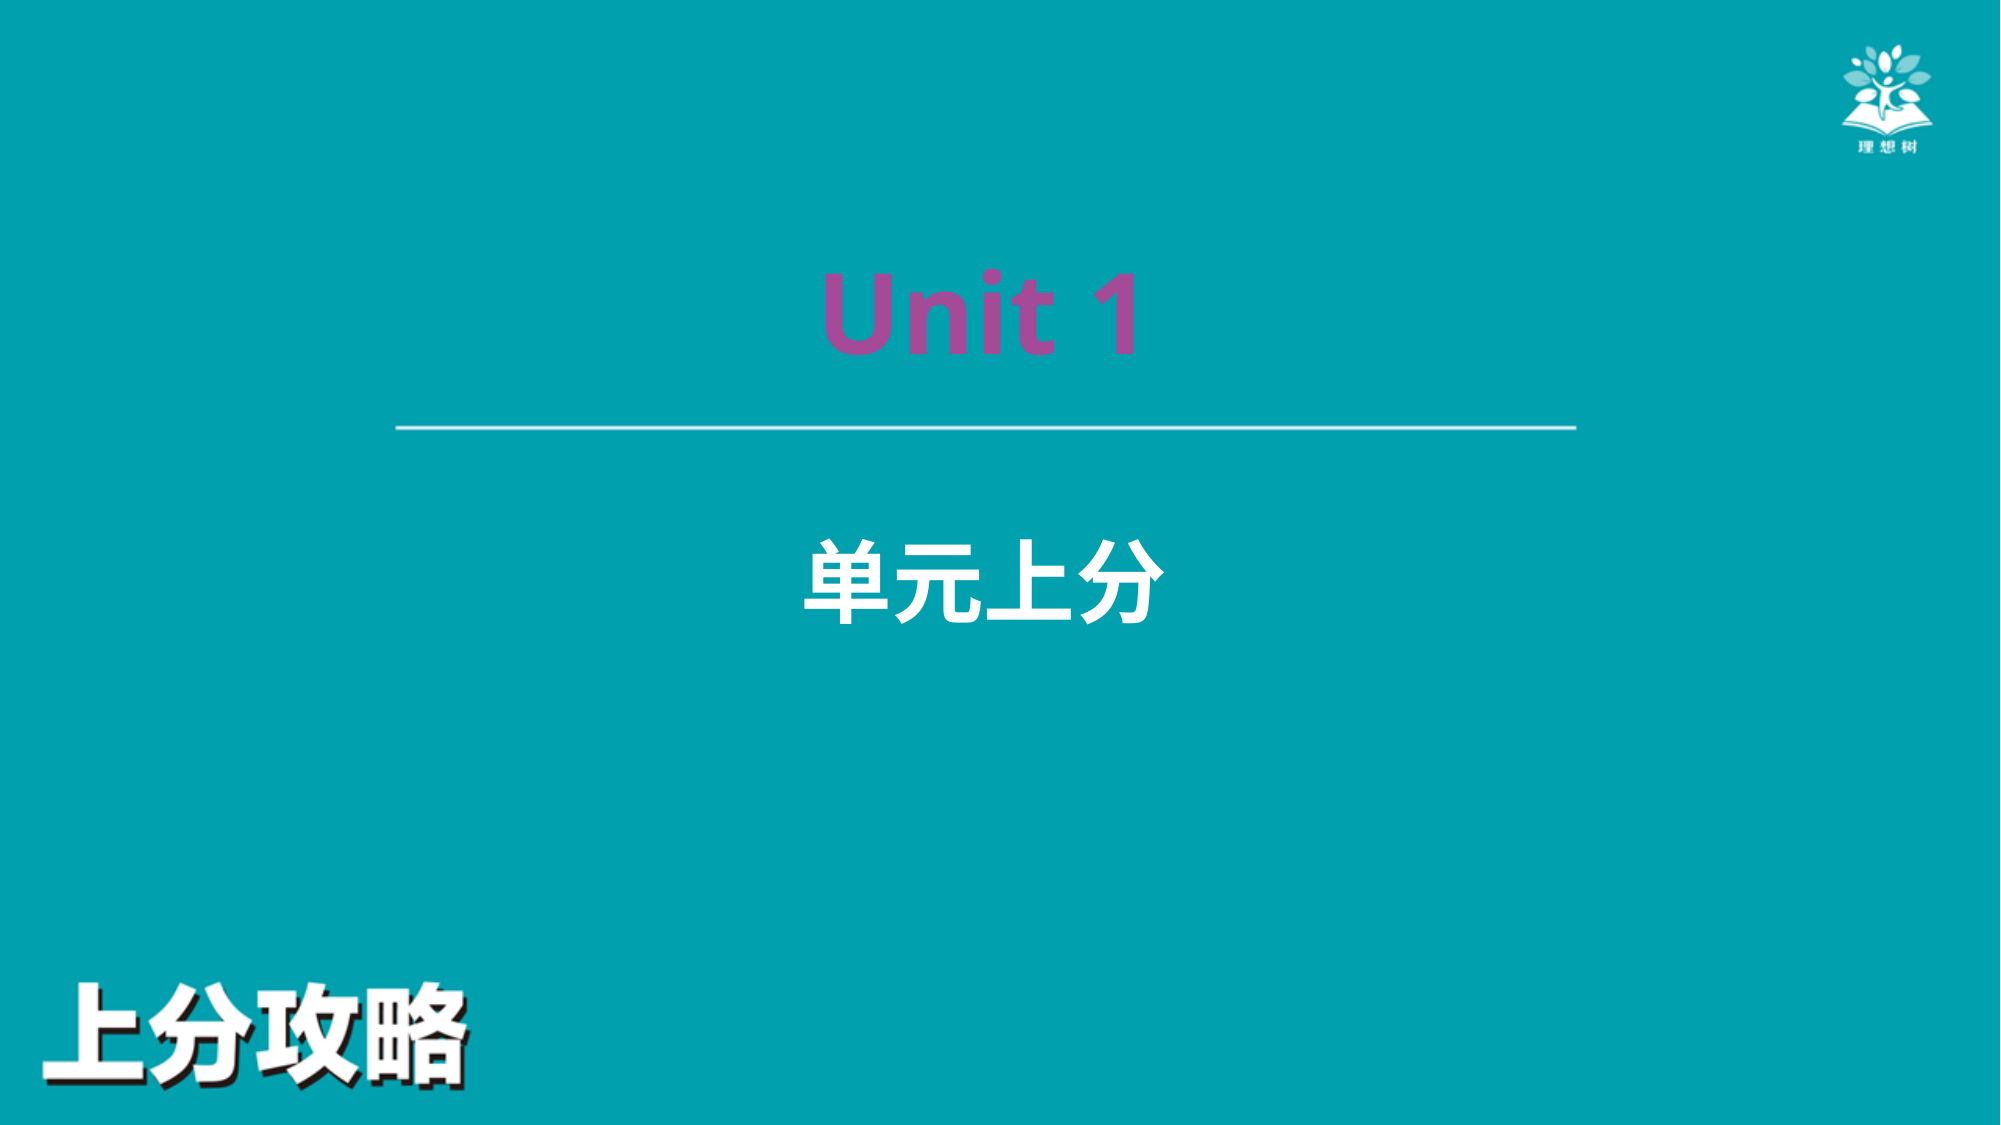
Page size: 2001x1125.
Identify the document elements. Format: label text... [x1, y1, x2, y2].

text_box Unit 1 [391, 231, 1577, 384]
picture [0, 0, 2000, 1125]
text_box 单元上分 [391, 460, 1577, 696]
